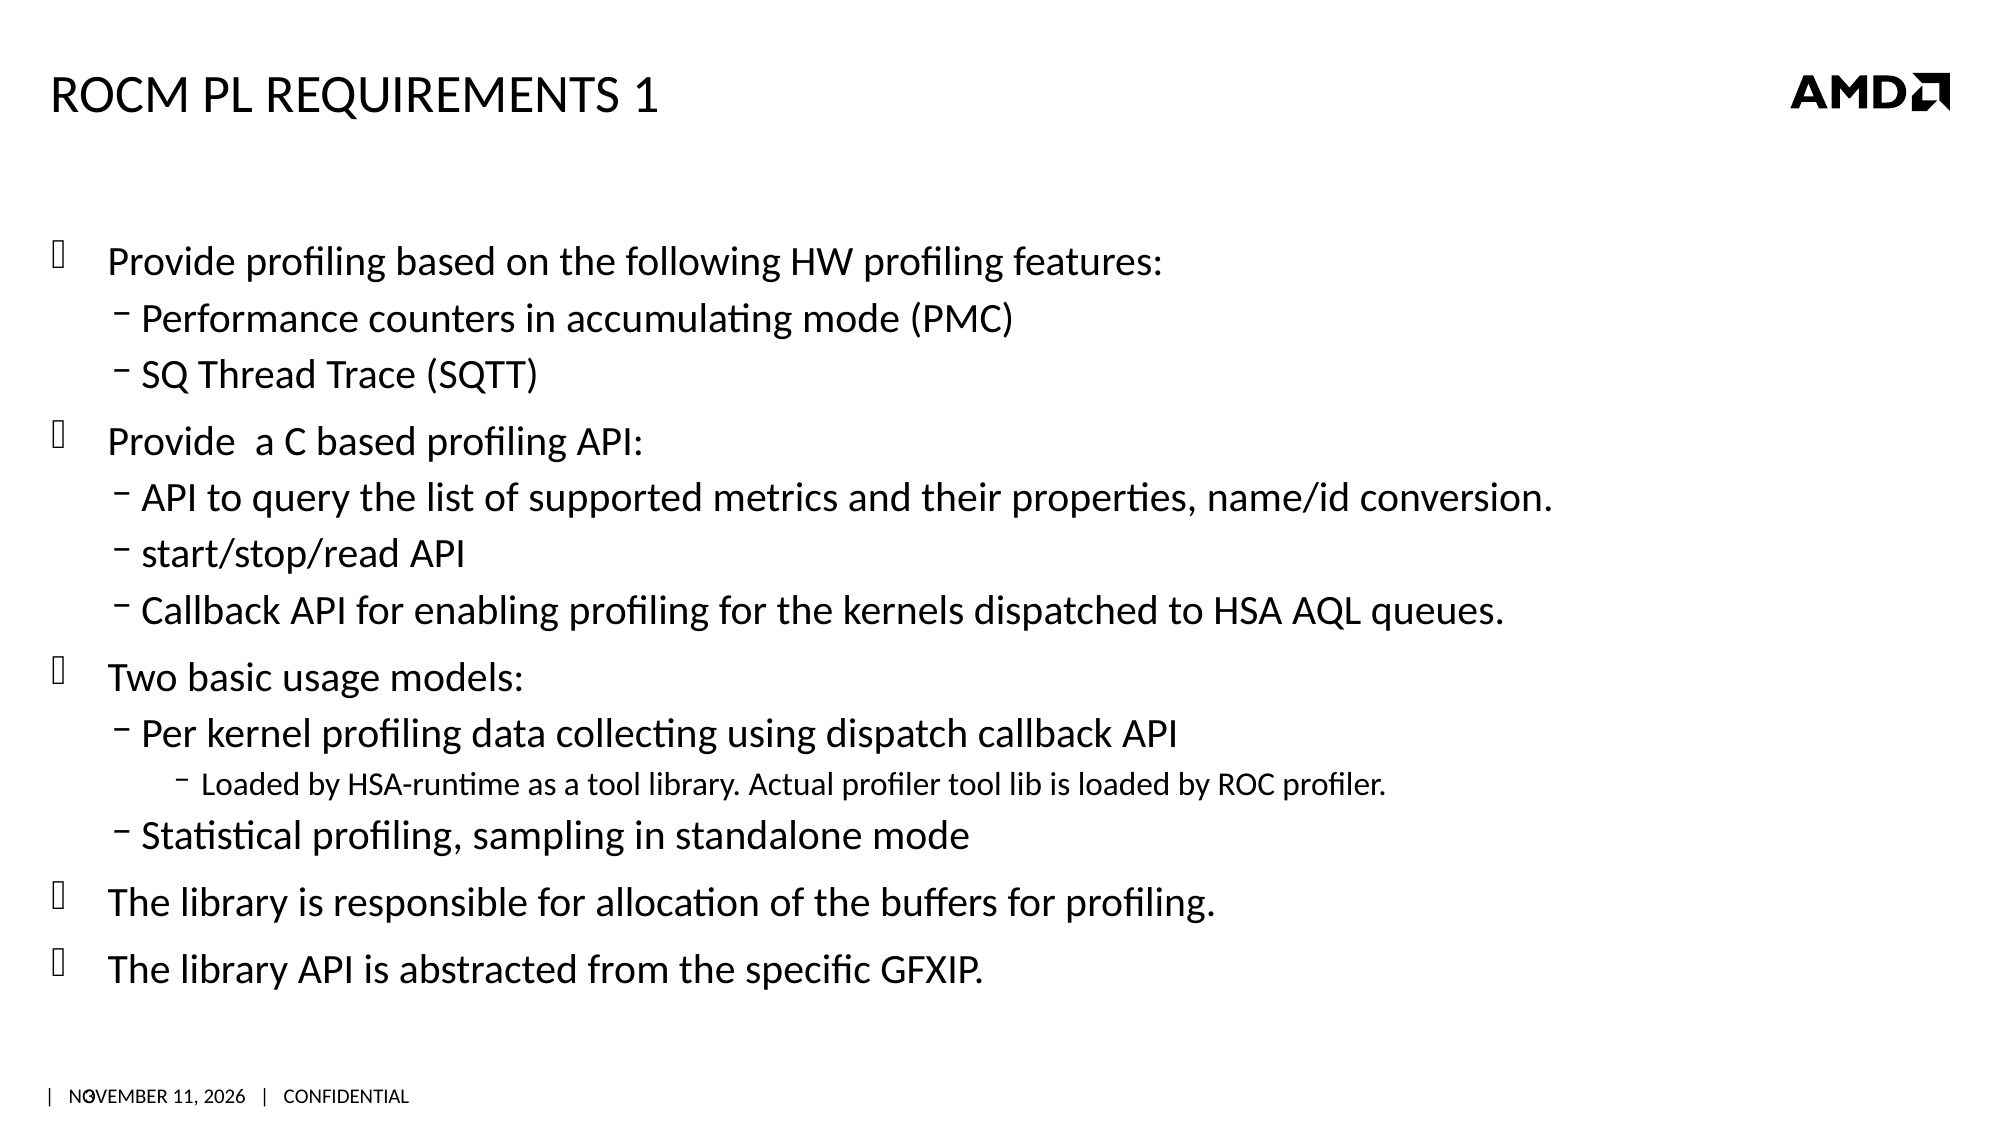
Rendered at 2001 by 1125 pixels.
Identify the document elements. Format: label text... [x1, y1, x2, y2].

title ROCm PL Requirements 1 [50, 45, 1761, 124]
list Provide profiling based on the following HW profiling features: Performance counters in accumulating mode (PMC) SQ Thread Trace (SQTT) Provide a C based profiling API: API to query the list of supported metrics and their properties, name/id conversion. start/stop/read API Callback API for enabling profiling for the kernels dispatched to HSA AQL queues. Two basic usage models: Per kernel profiling data collecting using dispatch callback API Loaded by HSA-runtime as a tool library. Actual profiler tool lib is loaded by ROC profiler. Statistical profiling, sampling in standalone mode The library is responsible for allocation of the buffers for profiling. The library API is abstracted from the specific GFXIP. [51, 226, 1912, 1037]
